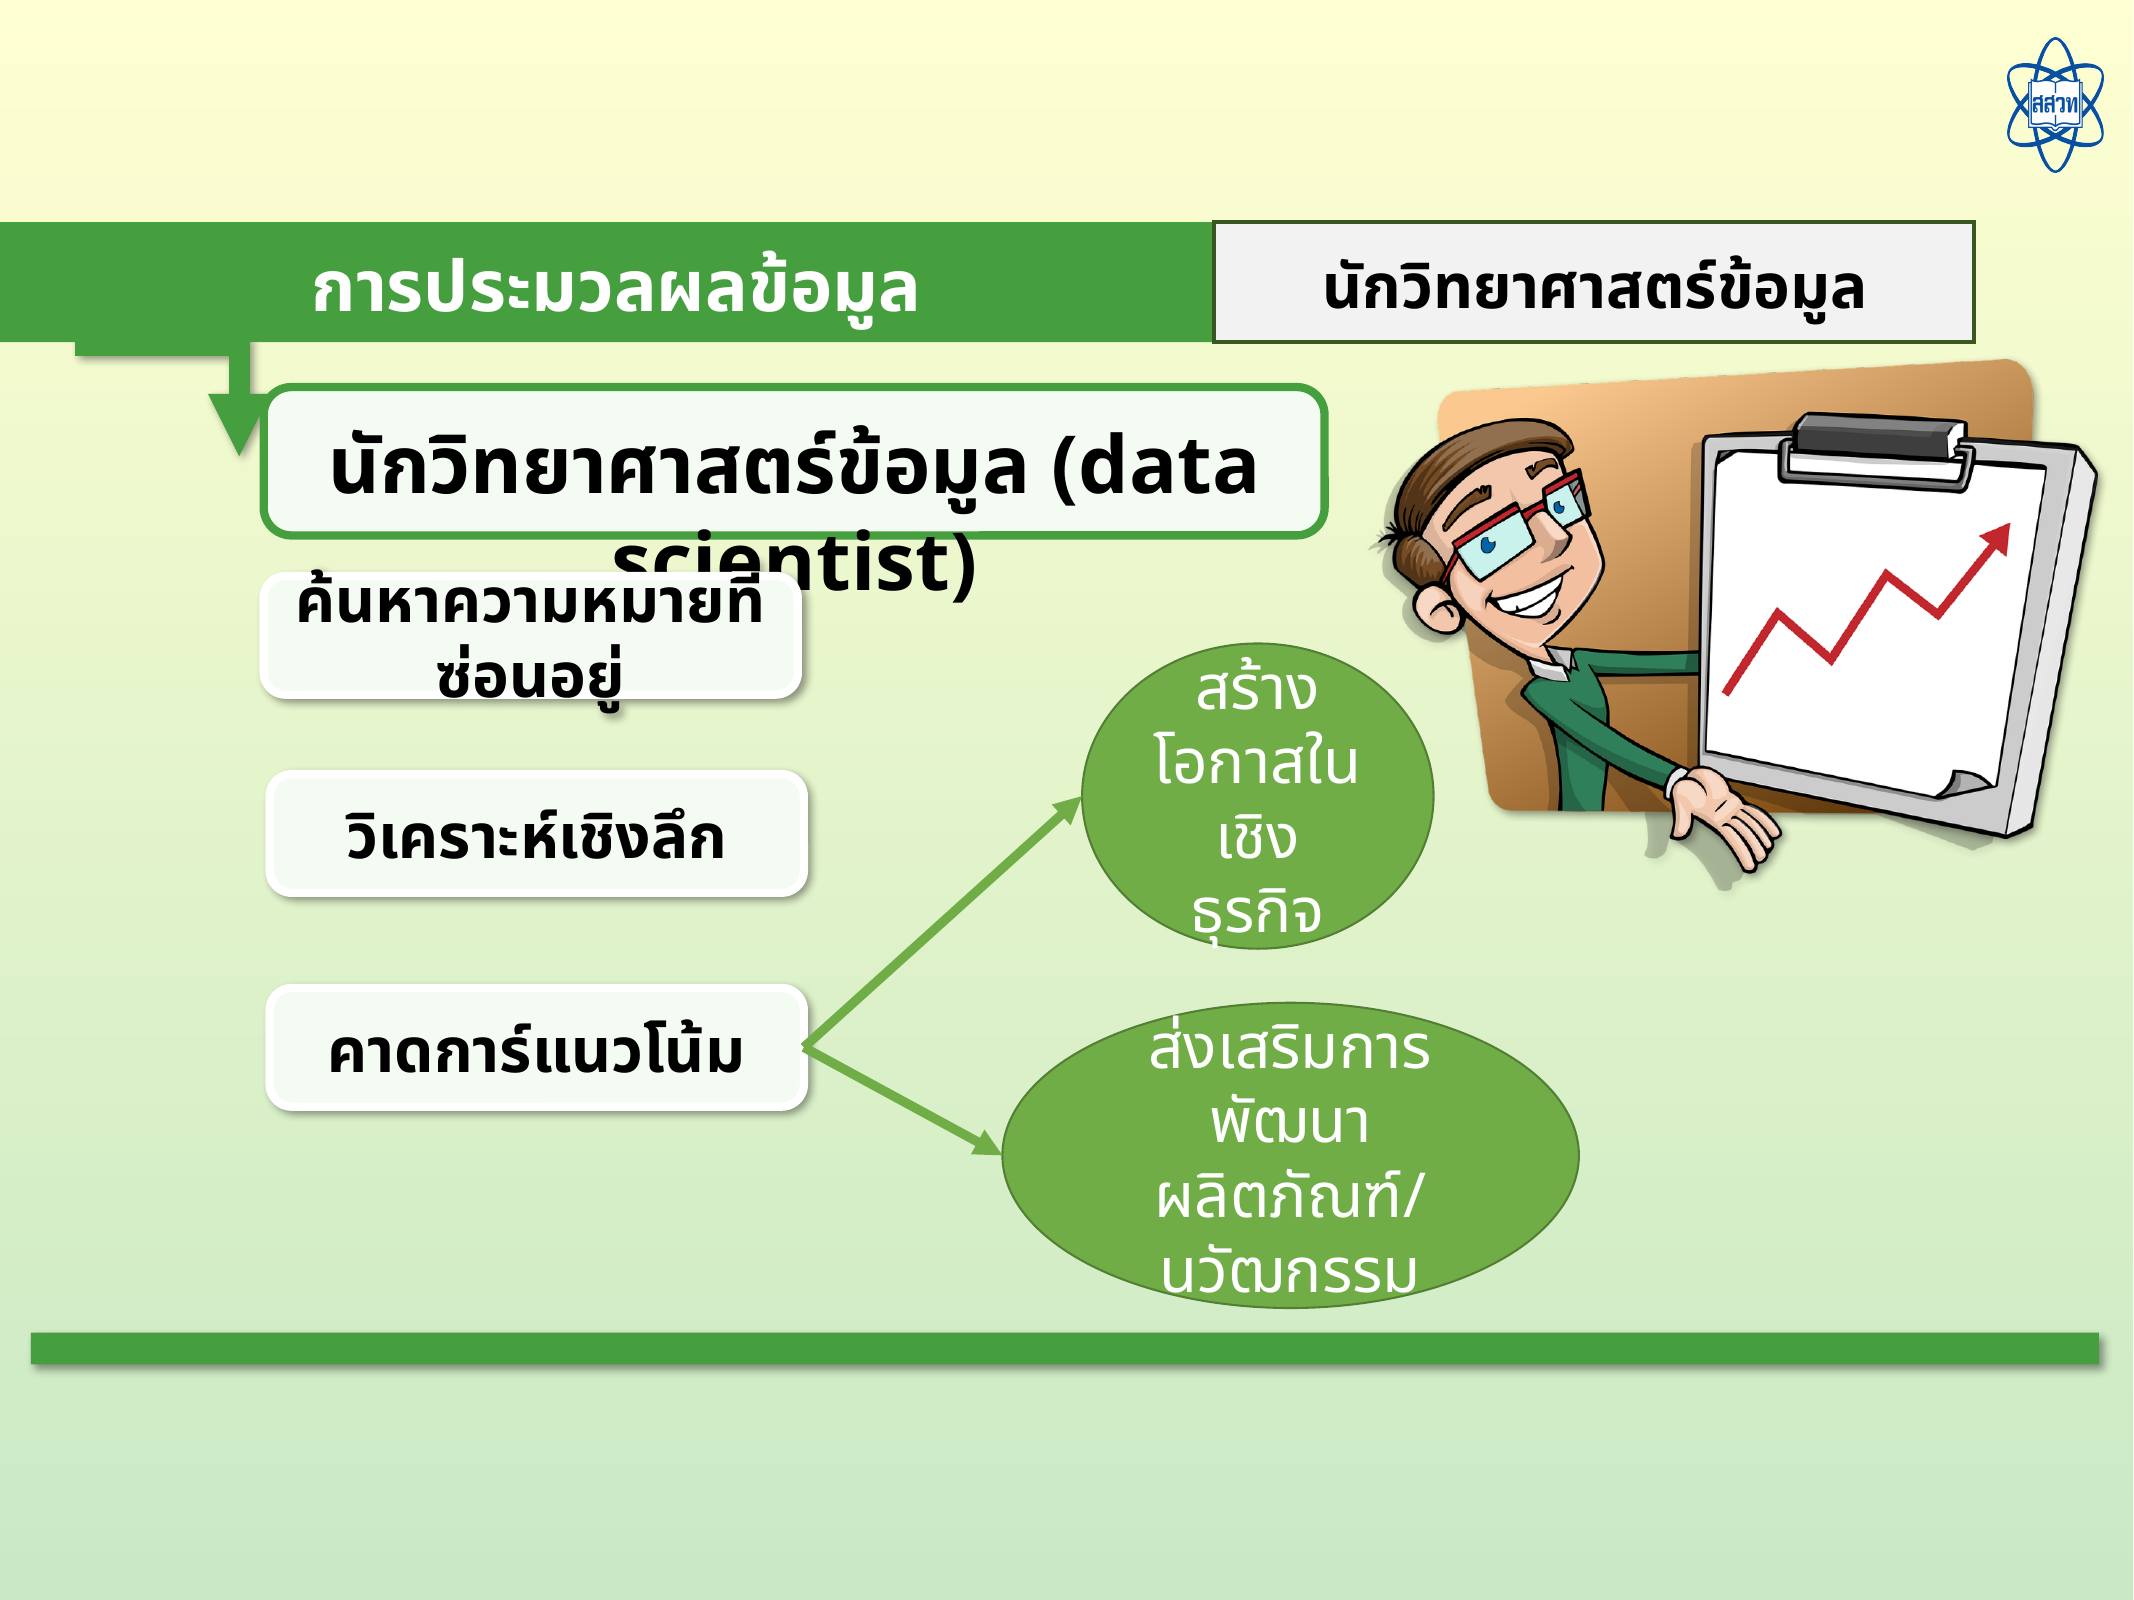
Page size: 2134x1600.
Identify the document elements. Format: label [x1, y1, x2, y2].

text_box [30, 1331, 2100, 1365]
picture [1367, 359, 2098, 891]
text_box [50, 343, 274, 422]
text_box [269, 774, 804, 893]
text_box [269, 643, 1434, 1107]
text_box [803, 1002, 1579, 1308]
text_box [1214, 222, 1975, 343]
text_box [263, 387, 1325, 536]
picture [2007, 37, 2104, 173]
text_box [263, 575, 798, 695]
text_box [0, 222, 1214, 343]
